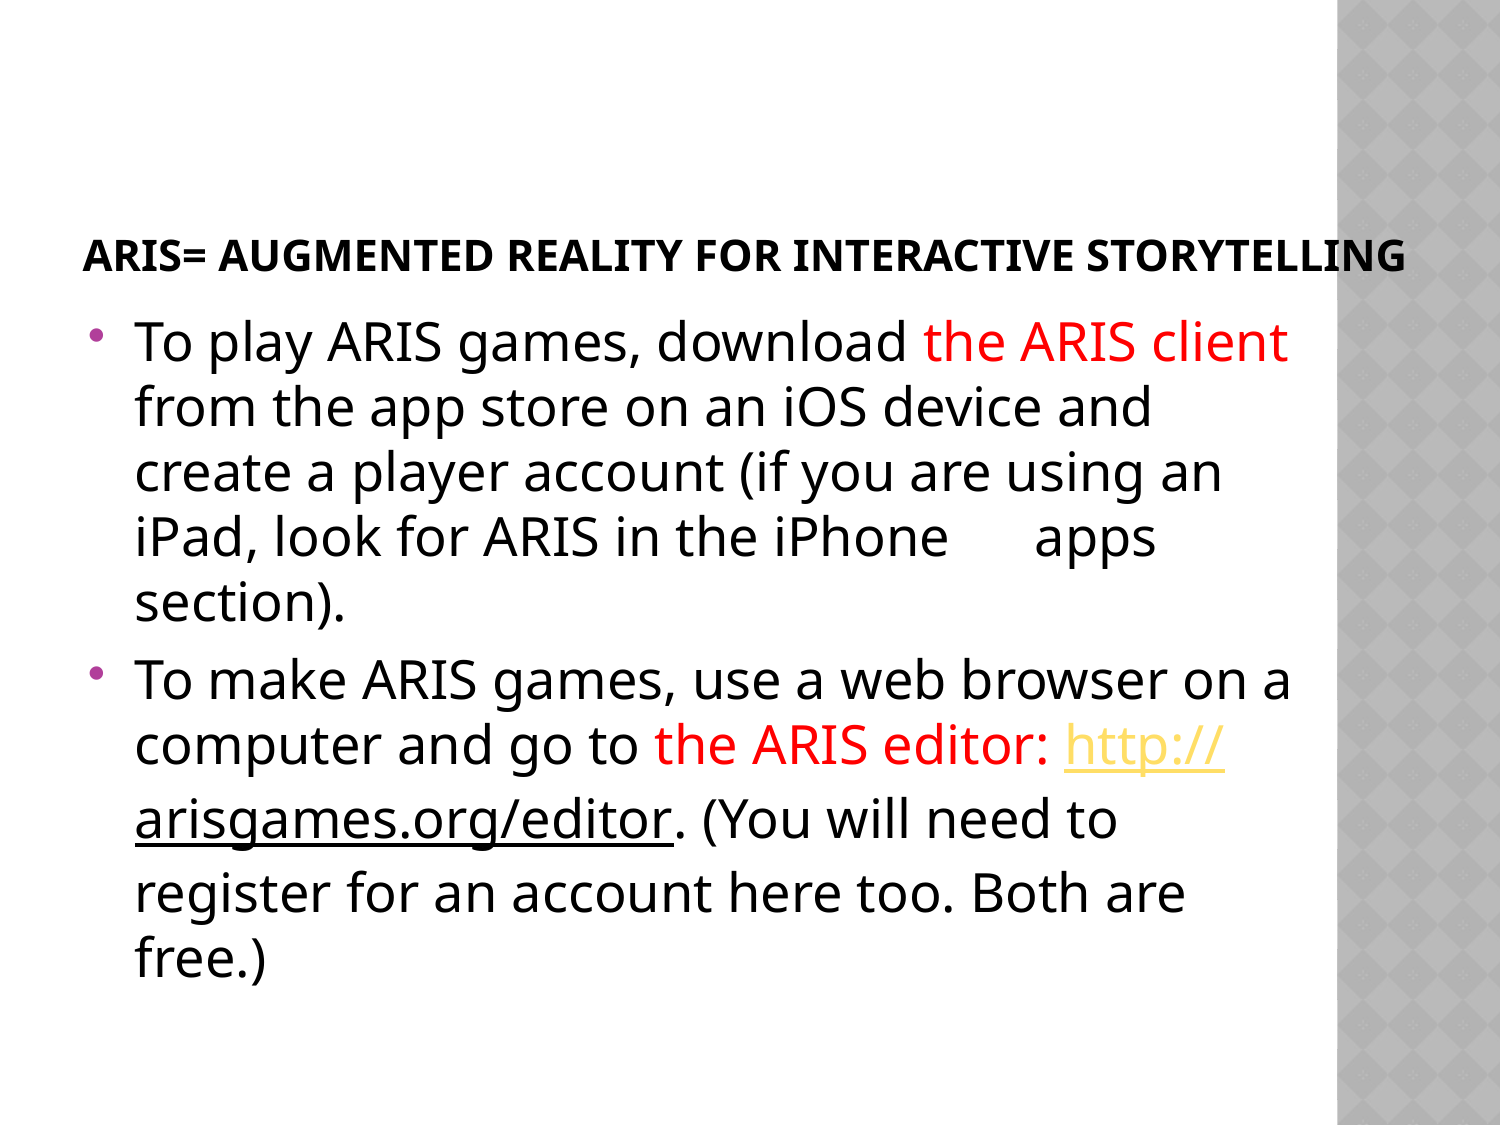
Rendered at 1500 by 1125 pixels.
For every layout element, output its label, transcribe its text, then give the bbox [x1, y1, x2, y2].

title ARIS= Augmented Reality for Interactive Storytelling [75, 174, 1425, 333]
list To play ARIS games, download the ARIS client from the app store on an iOS device and create a player account (if you are using an iPad, look for ARIS in the iPhone apps section). To make ARIS games, use a web browser on a computer and go to the ARIS editor: http://arisgames.org/editor. (You will need to register for an account here too. Both are free.) [75, 299, 1338, 1059]
